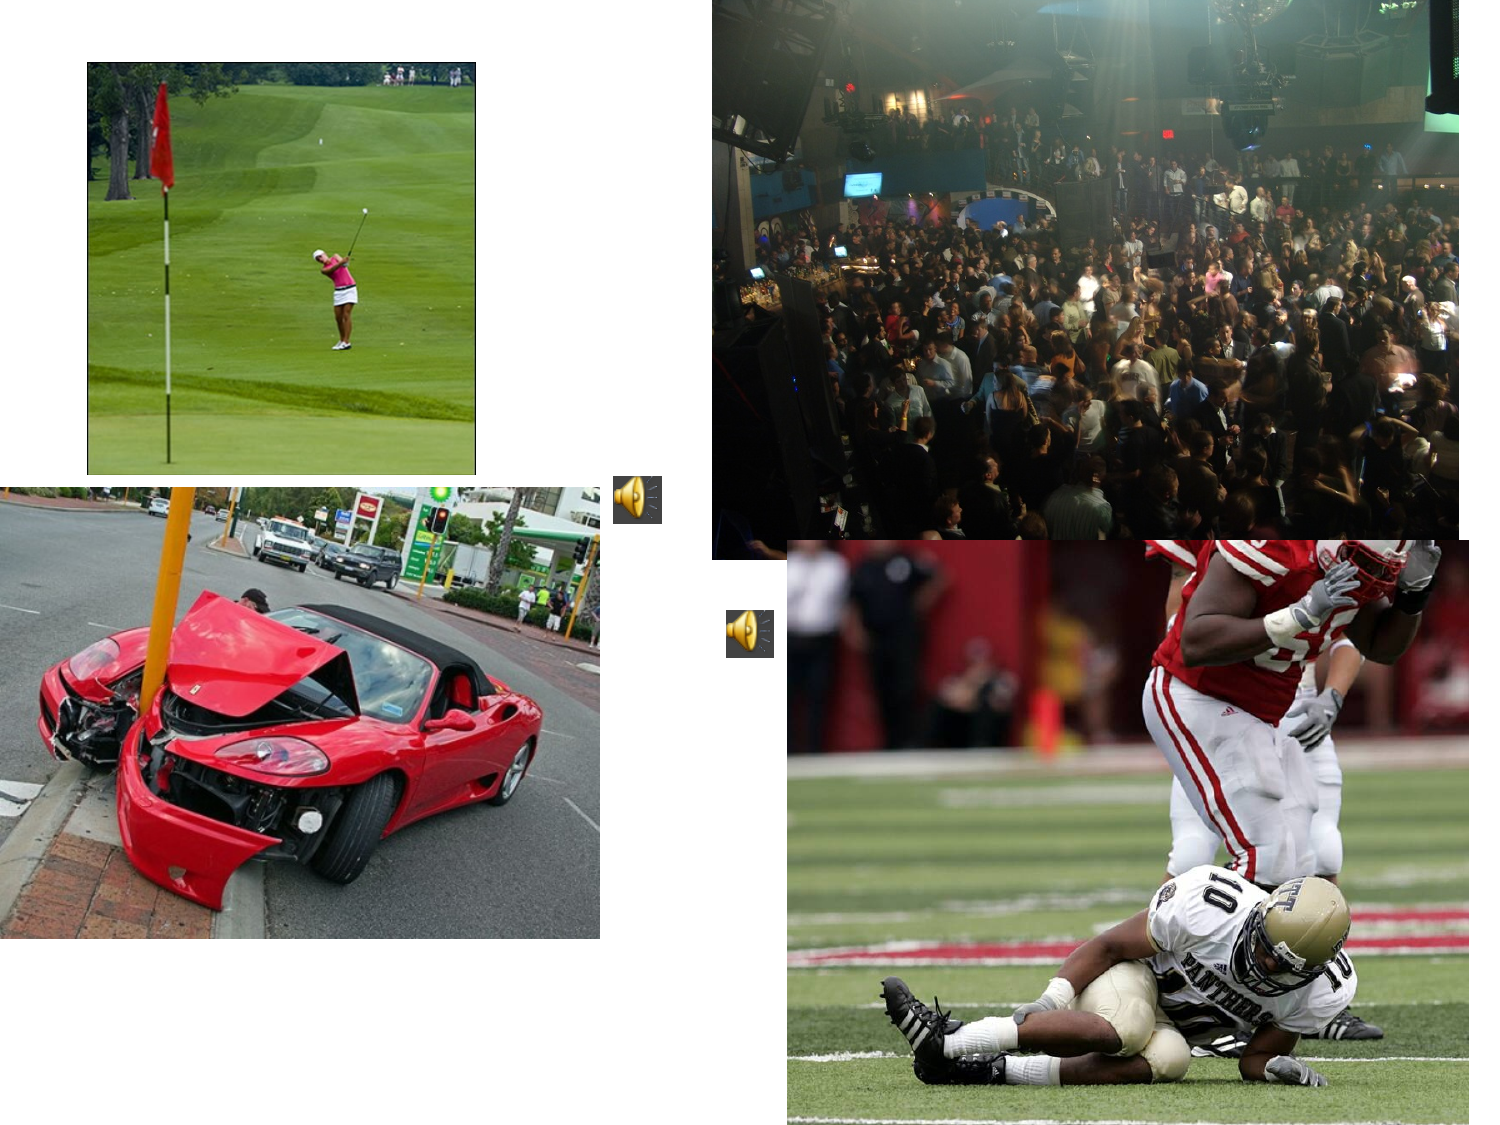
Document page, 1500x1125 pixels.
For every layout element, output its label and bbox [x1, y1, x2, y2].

picture [87, 62, 476, 476]
list [724, 608, 776, 660]
picture [712, 0, 1469, 1125]
picture [612, 474, 663, 526]
picture [0, 487, 601, 939]
